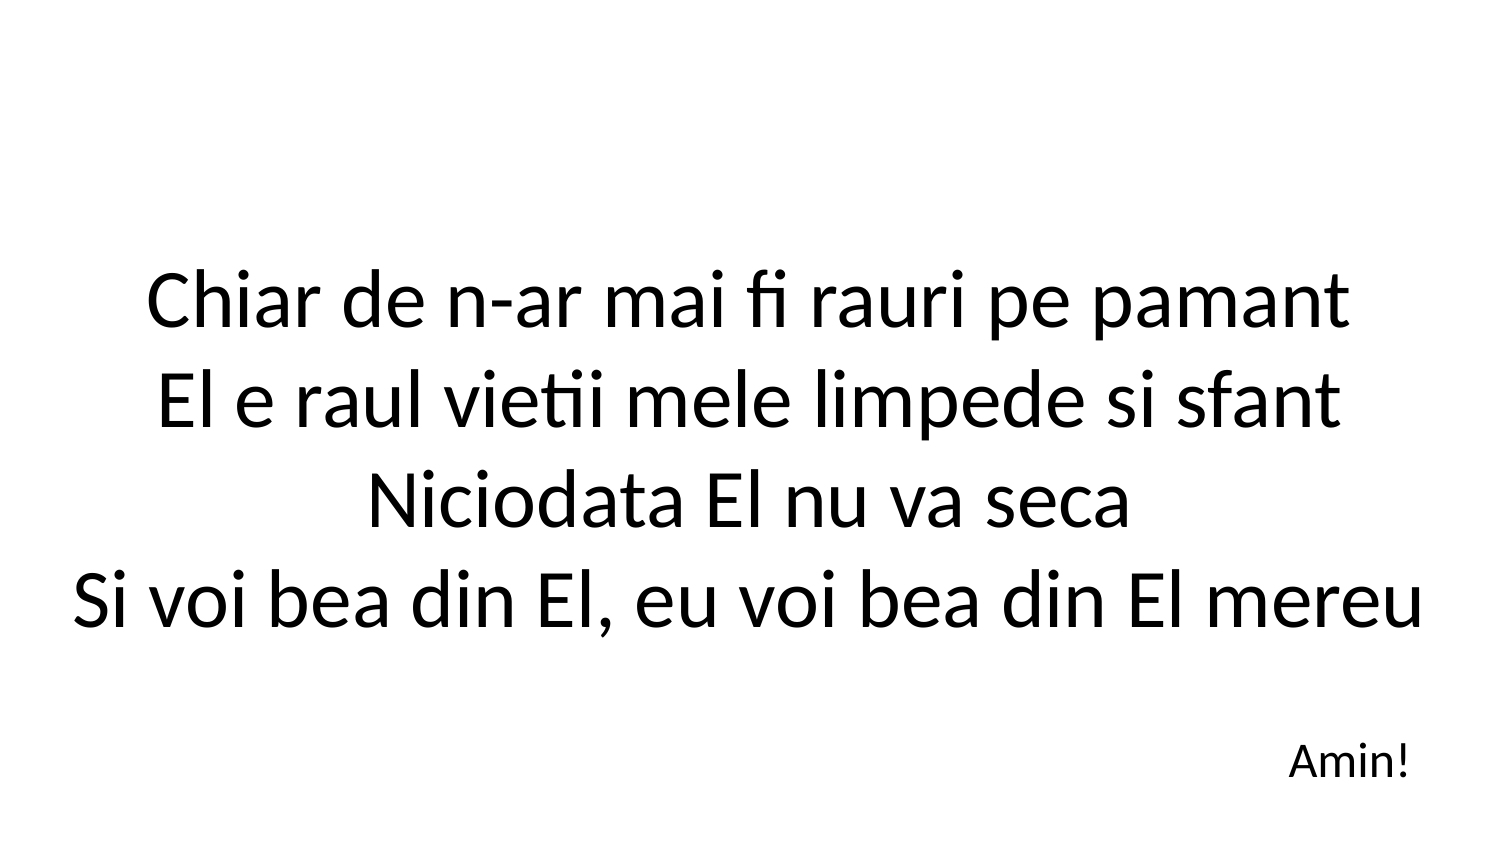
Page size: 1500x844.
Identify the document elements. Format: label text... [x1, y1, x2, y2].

text_box Chiar de n-ar mai fi rauri pe pamant El e raul vietii mele limpede si sfant Niciodata El nu va seca Si voi bea din El, eu voi bea din El mereu [57, 192, 1442, 652]
text_box Amin! [1273, 674, 1427, 795]
